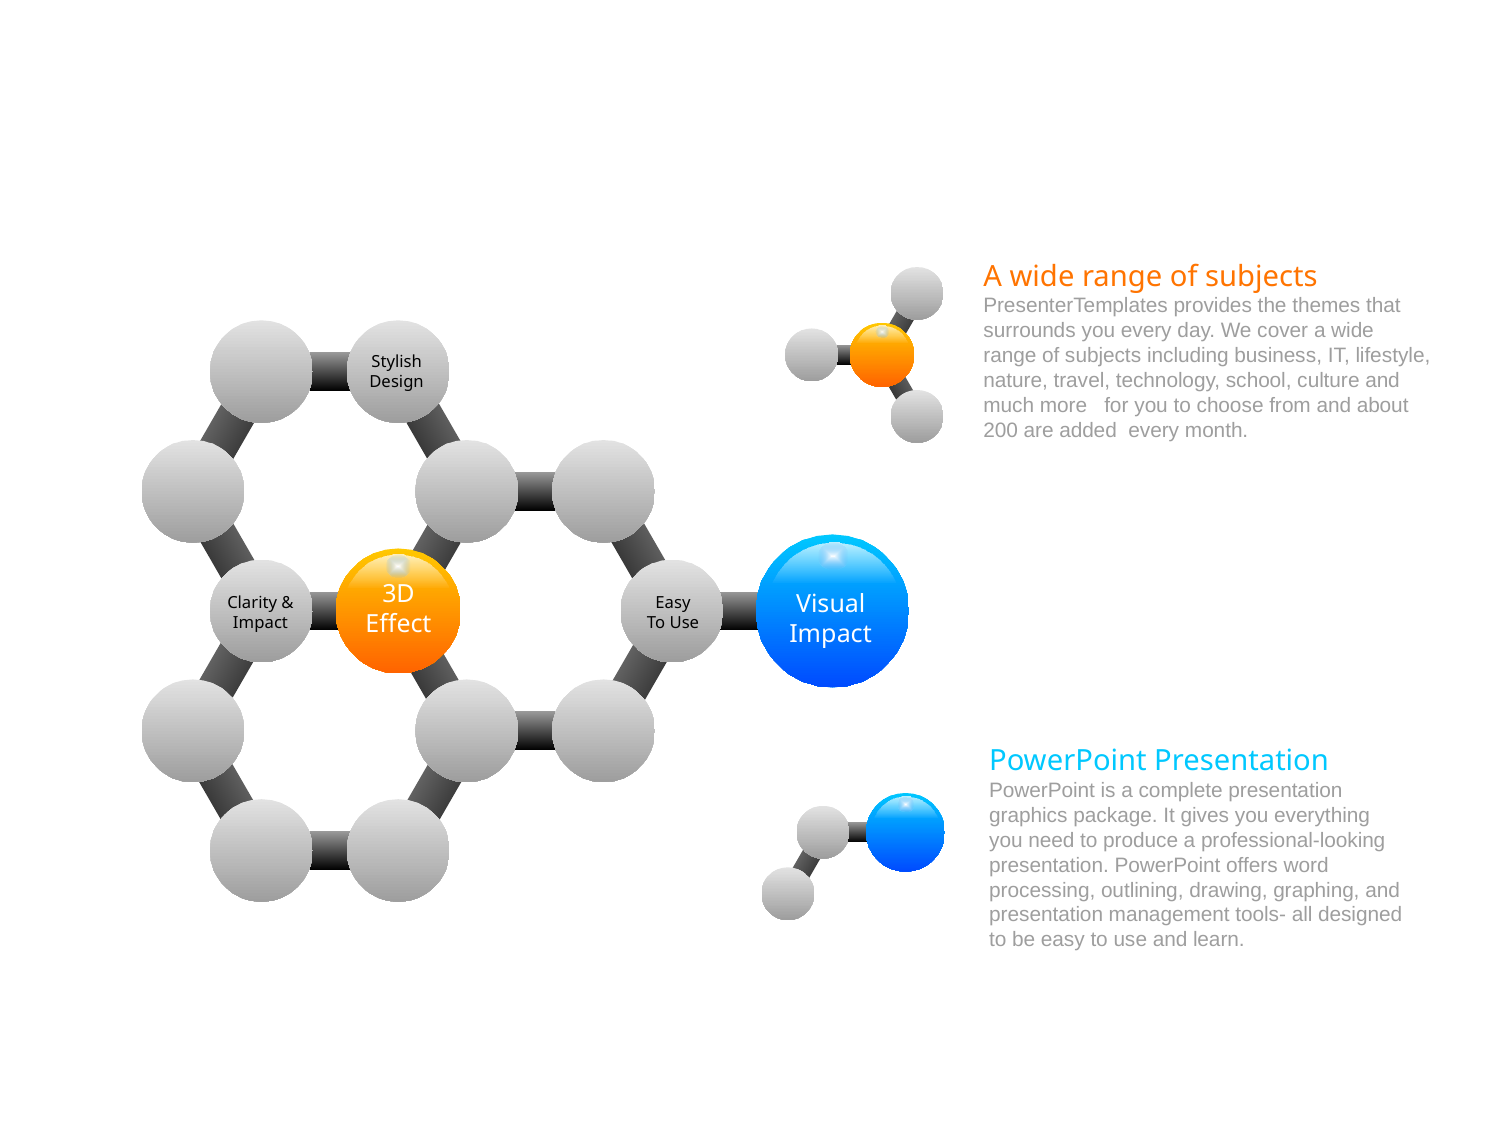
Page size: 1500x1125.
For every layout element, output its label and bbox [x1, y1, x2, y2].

text_box [141, 249, 1448, 960]
